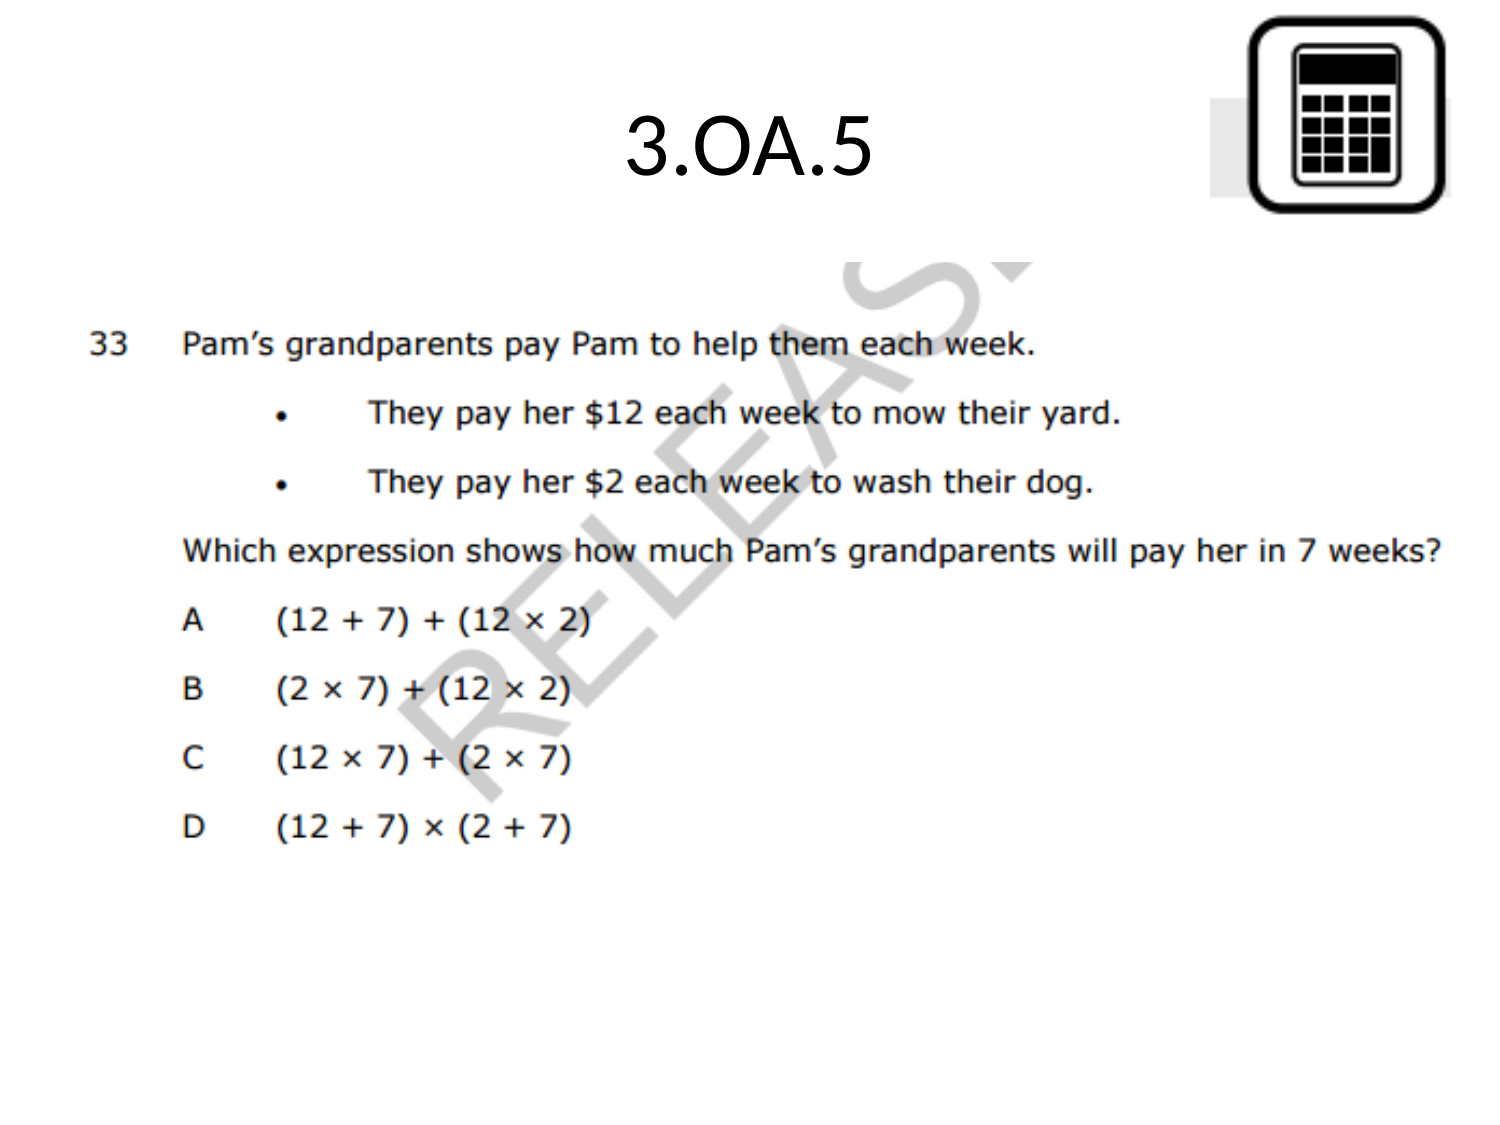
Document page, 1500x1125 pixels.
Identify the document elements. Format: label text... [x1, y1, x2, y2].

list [49, 262, 1473, 938]
picture [1209, 0, 1485, 251]
title 3.OA.5 [75, 45, 1204, 233]
